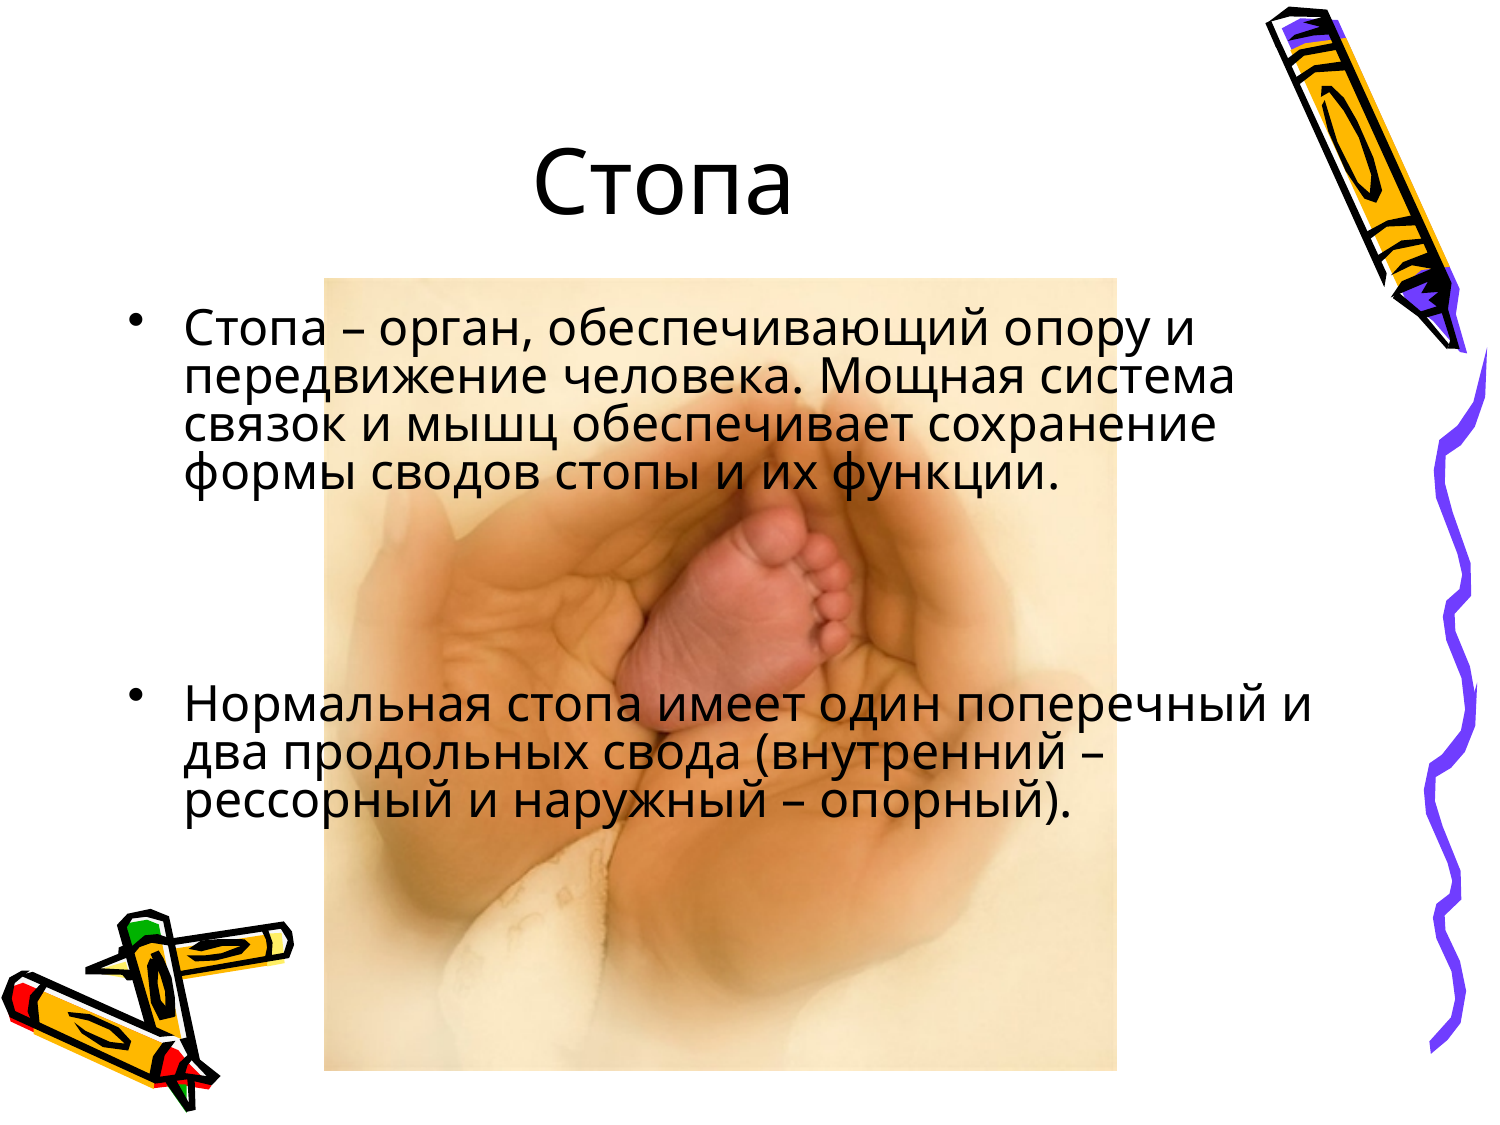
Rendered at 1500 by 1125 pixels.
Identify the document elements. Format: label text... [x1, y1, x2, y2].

title Стопа [111, 66, 1240, 241]
picture [324, 278, 1117, 1071]
list Стопа – орган, обеспечивающий опору и передвижение человека. Мощная система связок и мышц обеспечивает сохранение формы сводов стопы и их функции. Нормальная стопа имеет один поперечный и два продольных свода (внутренний – рессорный и наружный – опорный). [112, 299, 319, 901]
list Стопа – орган, обеспечивающий опору и передвижение человека. Мощная система связок и мышц обеспечивает сохранение формы сводов стопы и их функции. Нормальная стопа имеет один поперечный и два продольных свода (внутренний – рессорный и наружный – опорный). [1121, 299, 1376, 901]
